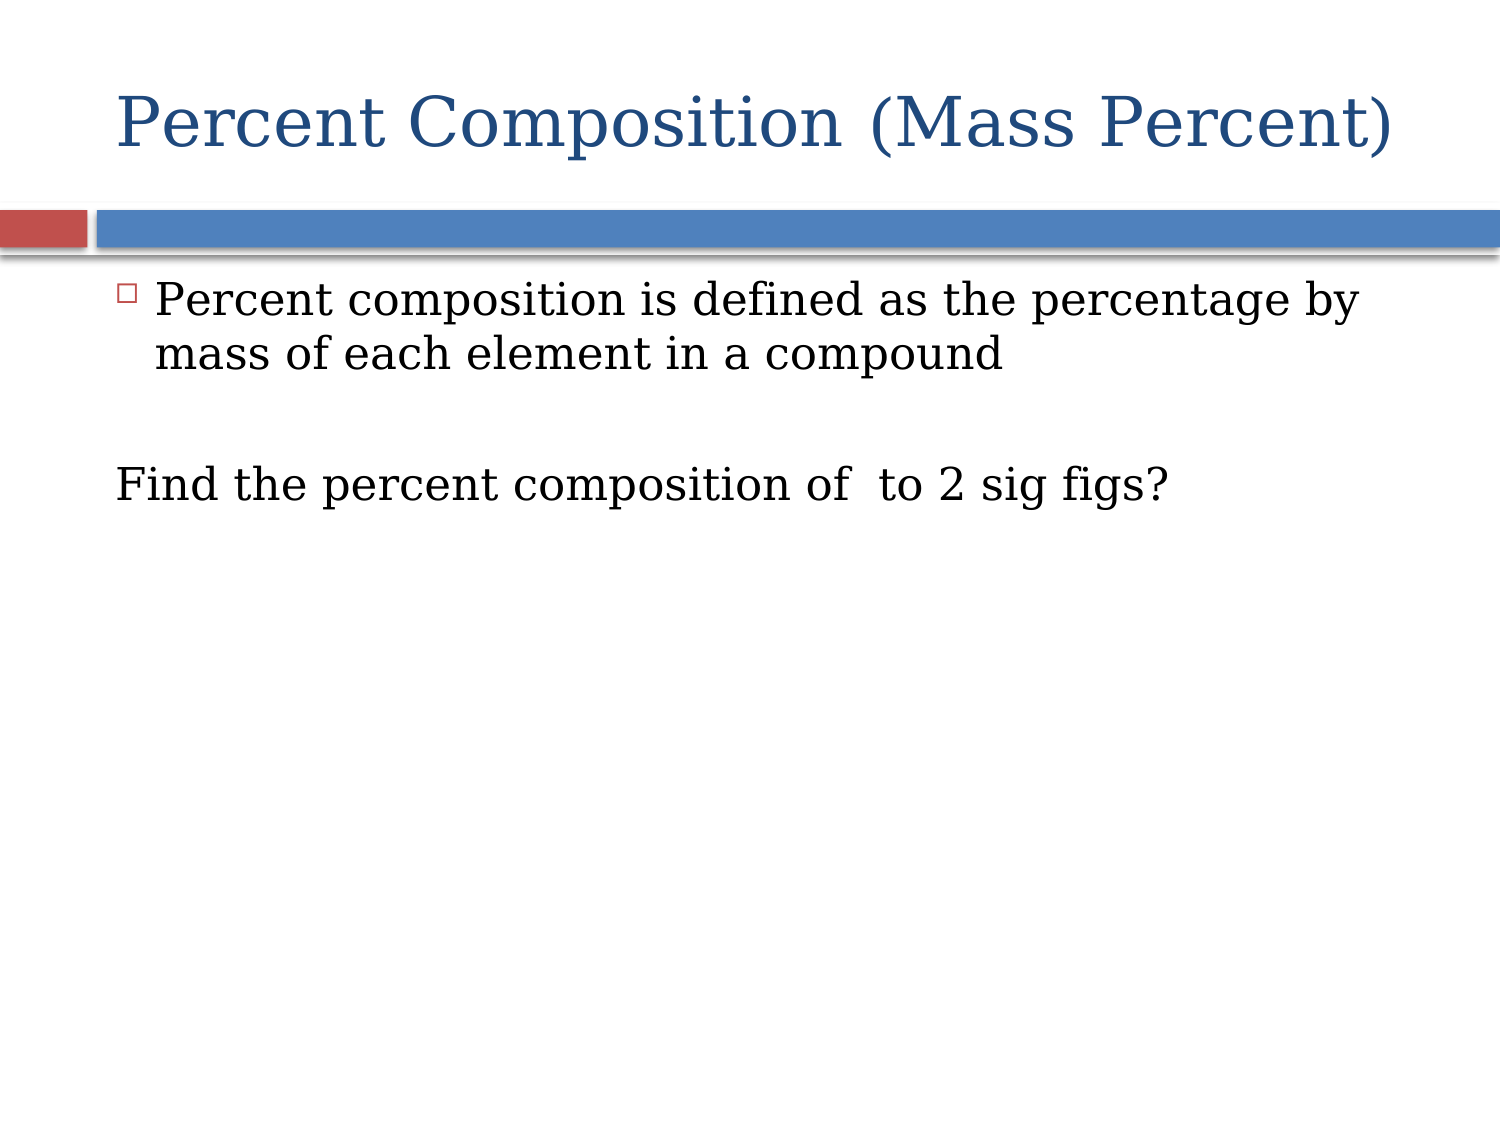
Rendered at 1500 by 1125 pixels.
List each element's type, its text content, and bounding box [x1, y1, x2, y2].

title Percent Composition (Mass Percent) [100, 37, 1438, 200]
